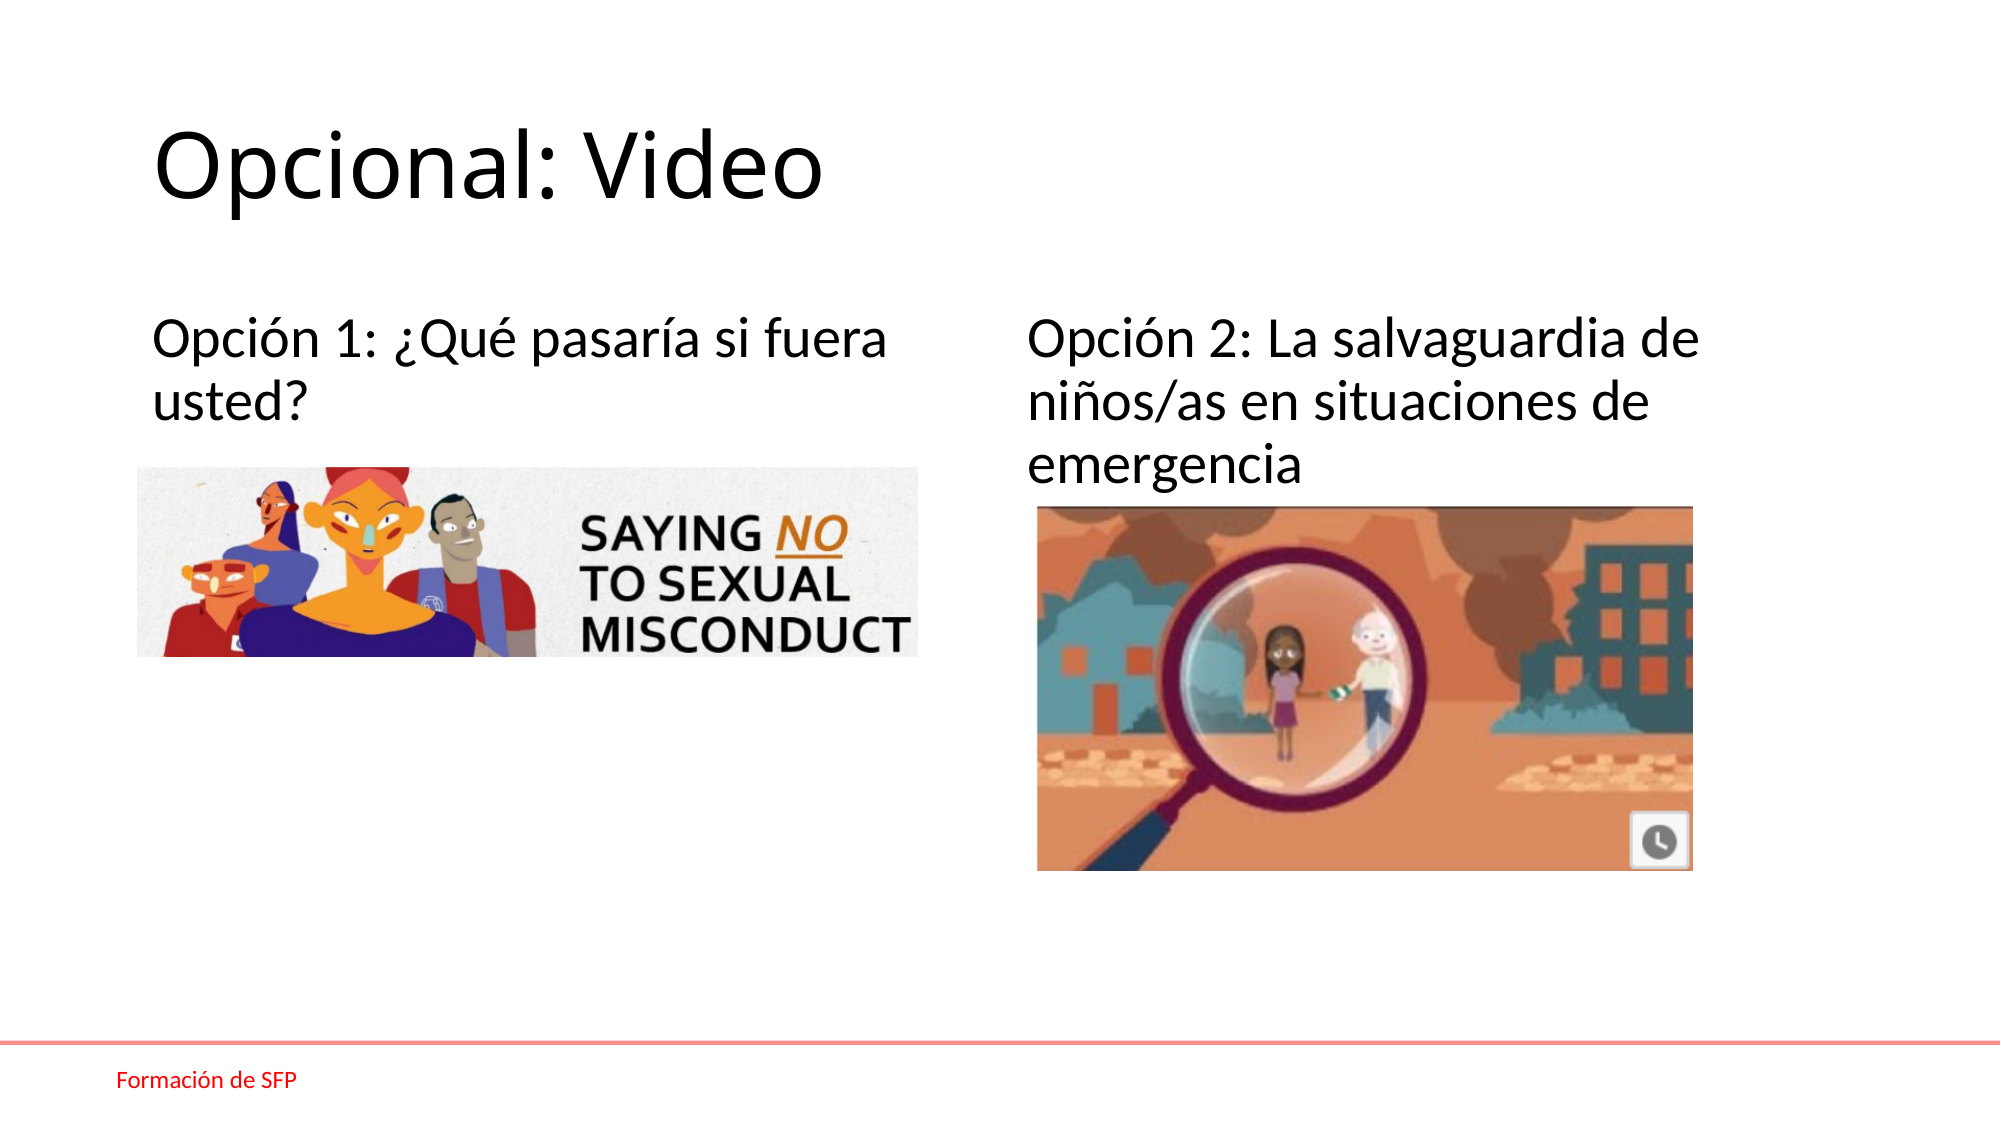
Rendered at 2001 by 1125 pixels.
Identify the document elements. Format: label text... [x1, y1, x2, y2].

picture [137, 463, 918, 657]
list Opción 1: ¿Qué pasaría si fuera usted? [137, 299, 988, 1014]
footer Formación de SFP [101, 1048, 777, 1109]
picture [1028, 502, 1693, 871]
title Opcional: Video [137, 59, 1863, 278]
list Opción 2: La salvaguardia de niños/as en situaciones de emergencia [1012, 299, 1863, 1014]
